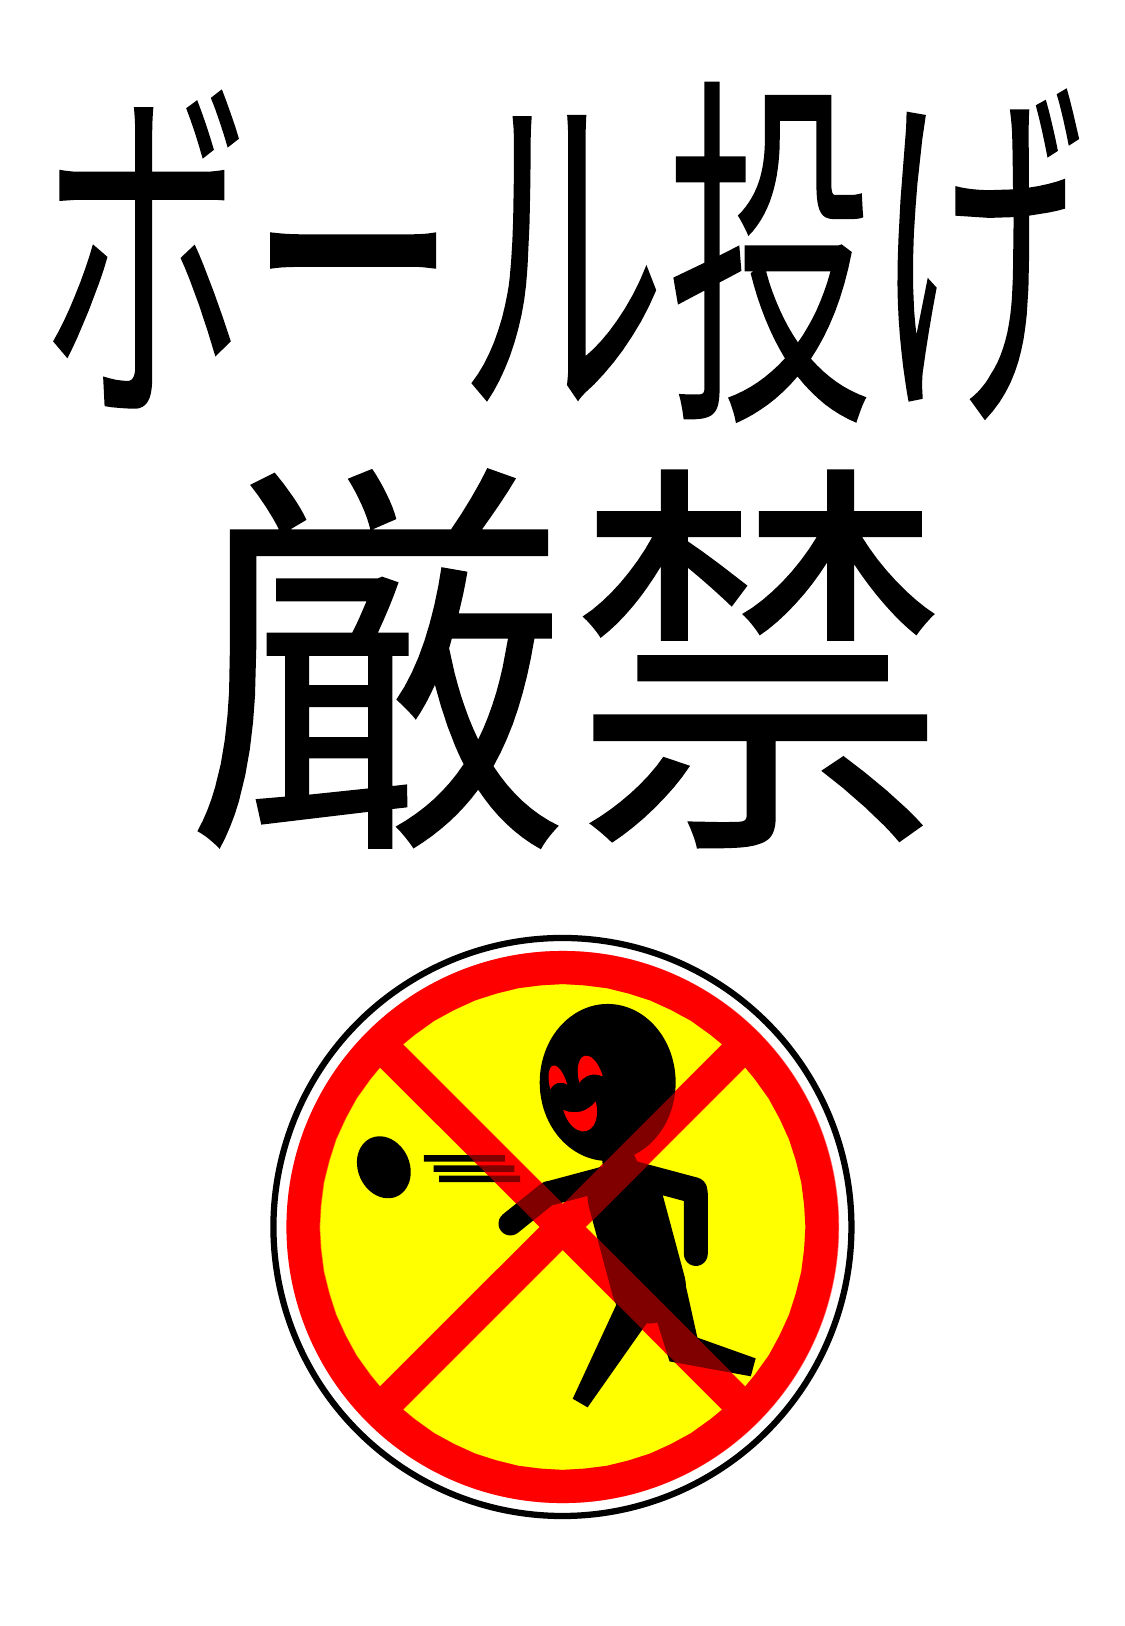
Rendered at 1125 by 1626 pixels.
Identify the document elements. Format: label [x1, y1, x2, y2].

text_box [273, 937, 852, 1517]
text_box [52, 81, 1080, 850]
